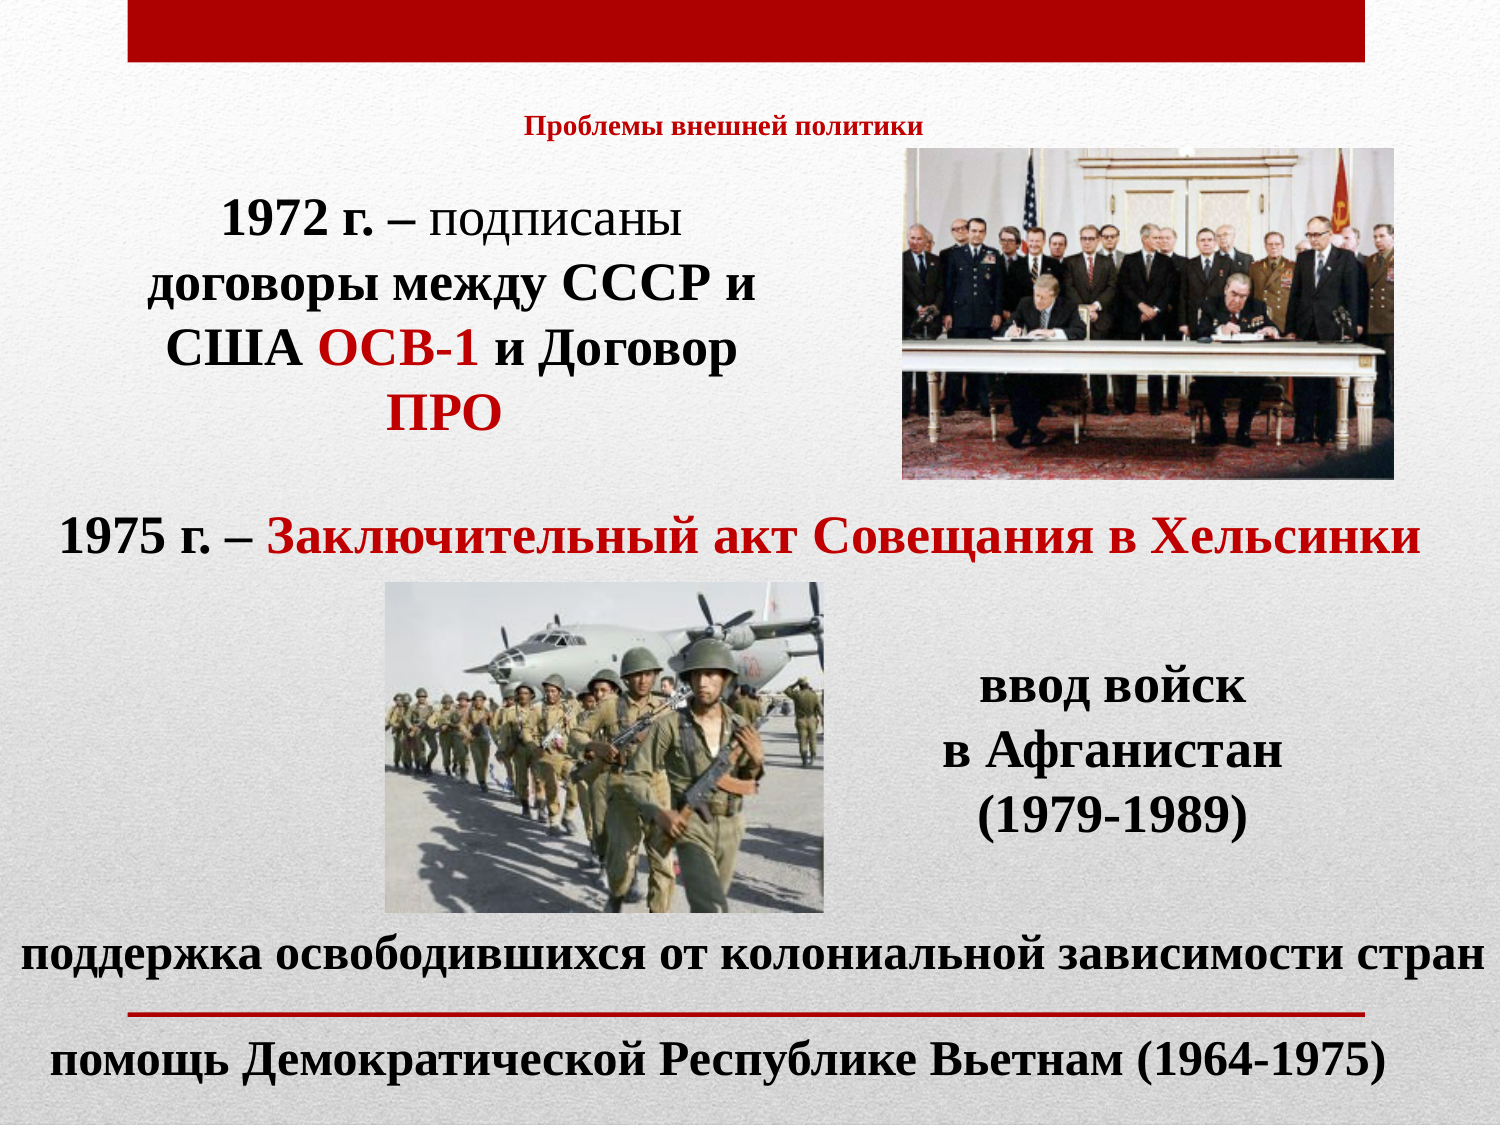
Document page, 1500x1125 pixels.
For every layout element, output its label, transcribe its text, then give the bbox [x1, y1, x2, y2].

text_box поддержка освободившихся от колониальной зависимости стран [5, 912, 1500, 988]
text_box ввод войск в Афганистан (1979-1989) [902, 641, 1324, 852]
title Проблемы внешней политики [49, 66, 1400, 149]
text_box помощь Демократической Республике Вьетнам (1964-1975) [34, 1018, 1420, 1094]
text_box 1975 г. – Заключительный акт Совещания в Хельсинки [34, 492, 1447, 573]
text_box 1972 г. – подписаны договоры между СССР и США ОСВ-1 и Договор ПРО [95, 173, 809, 449]
picture [383, 581, 825, 914]
picture [901, 148, 1395, 481]
